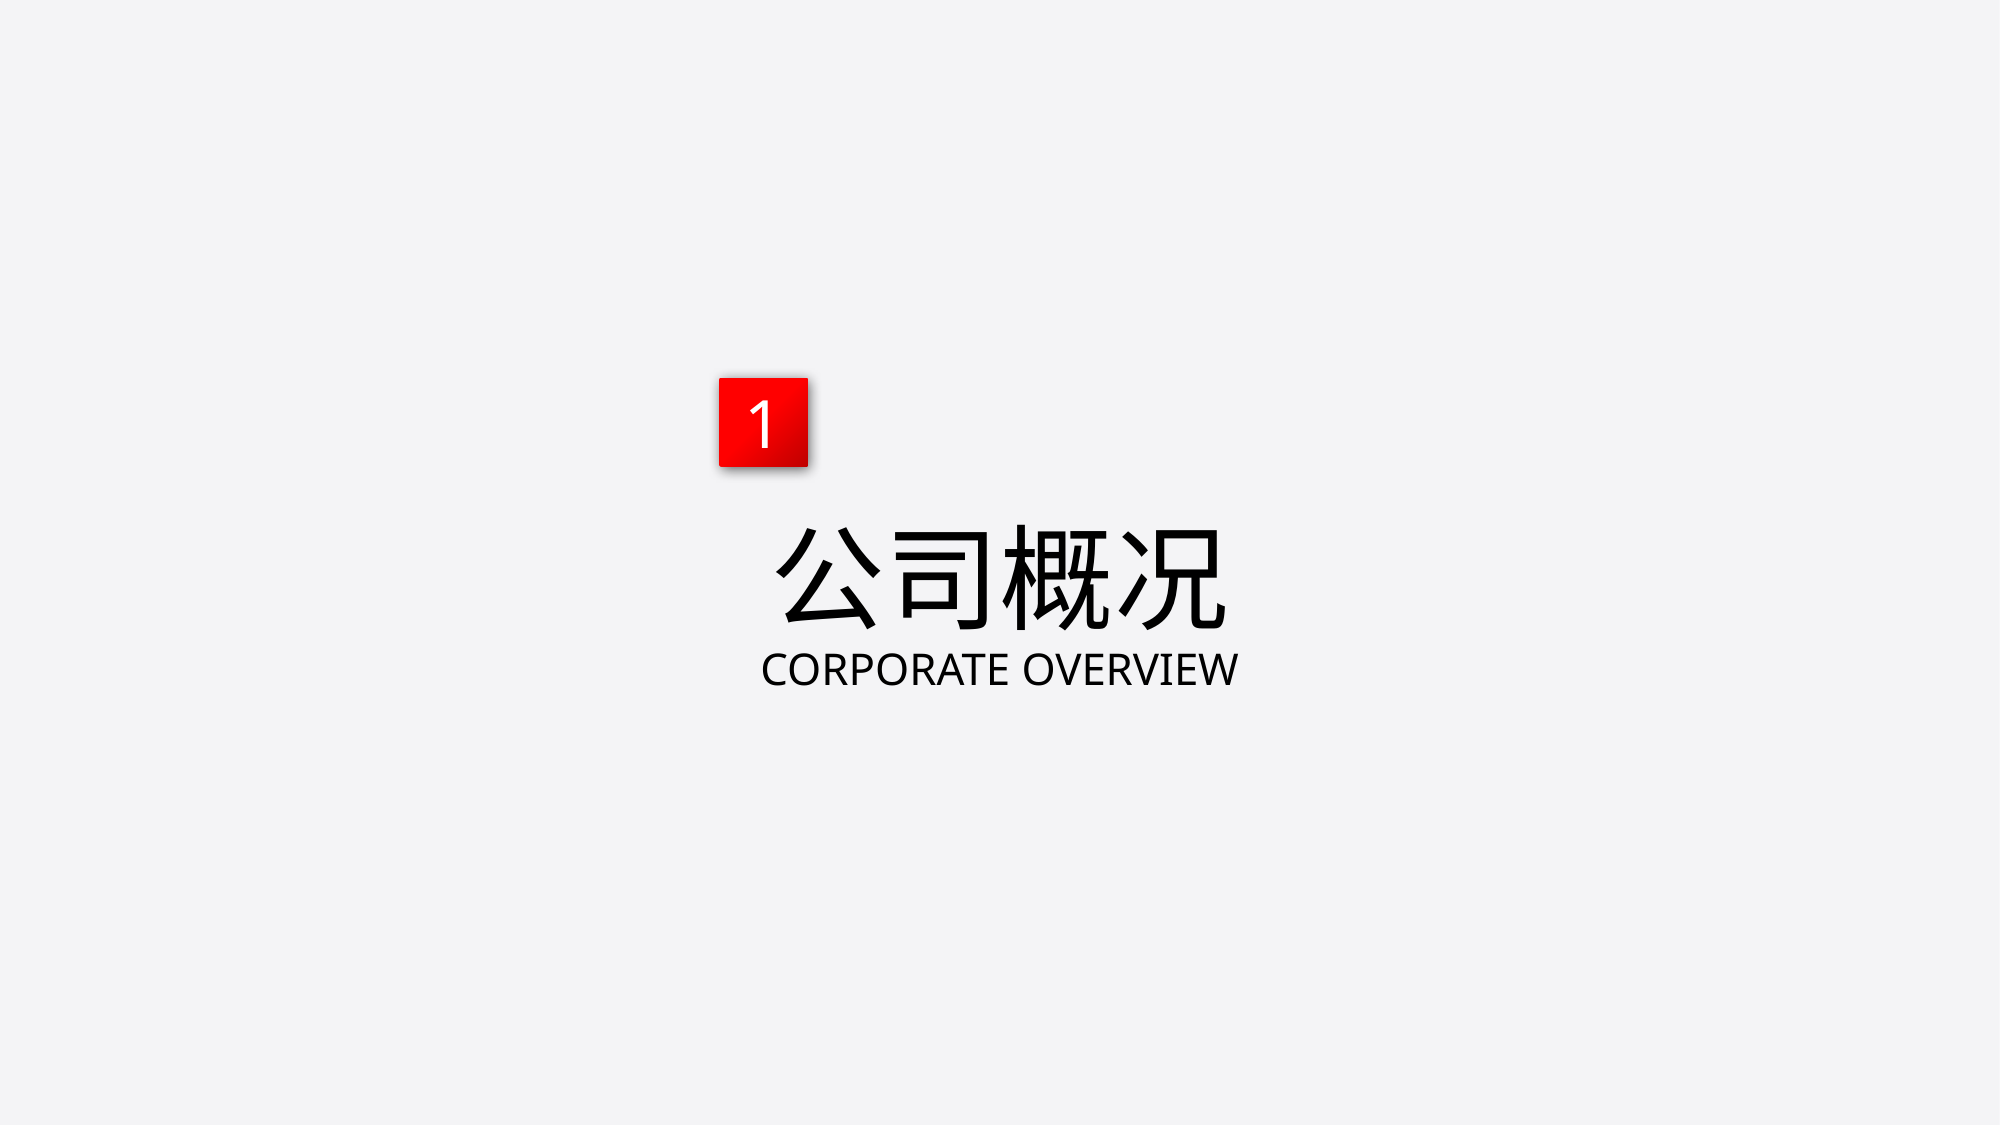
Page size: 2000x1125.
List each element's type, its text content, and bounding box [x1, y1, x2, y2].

text_box 公司概况 [763, 499, 1237, 634]
text_box CORPORATE OVERVIEW [745, 634, 1254, 702]
text_box 1 [717, 375, 811, 469]
